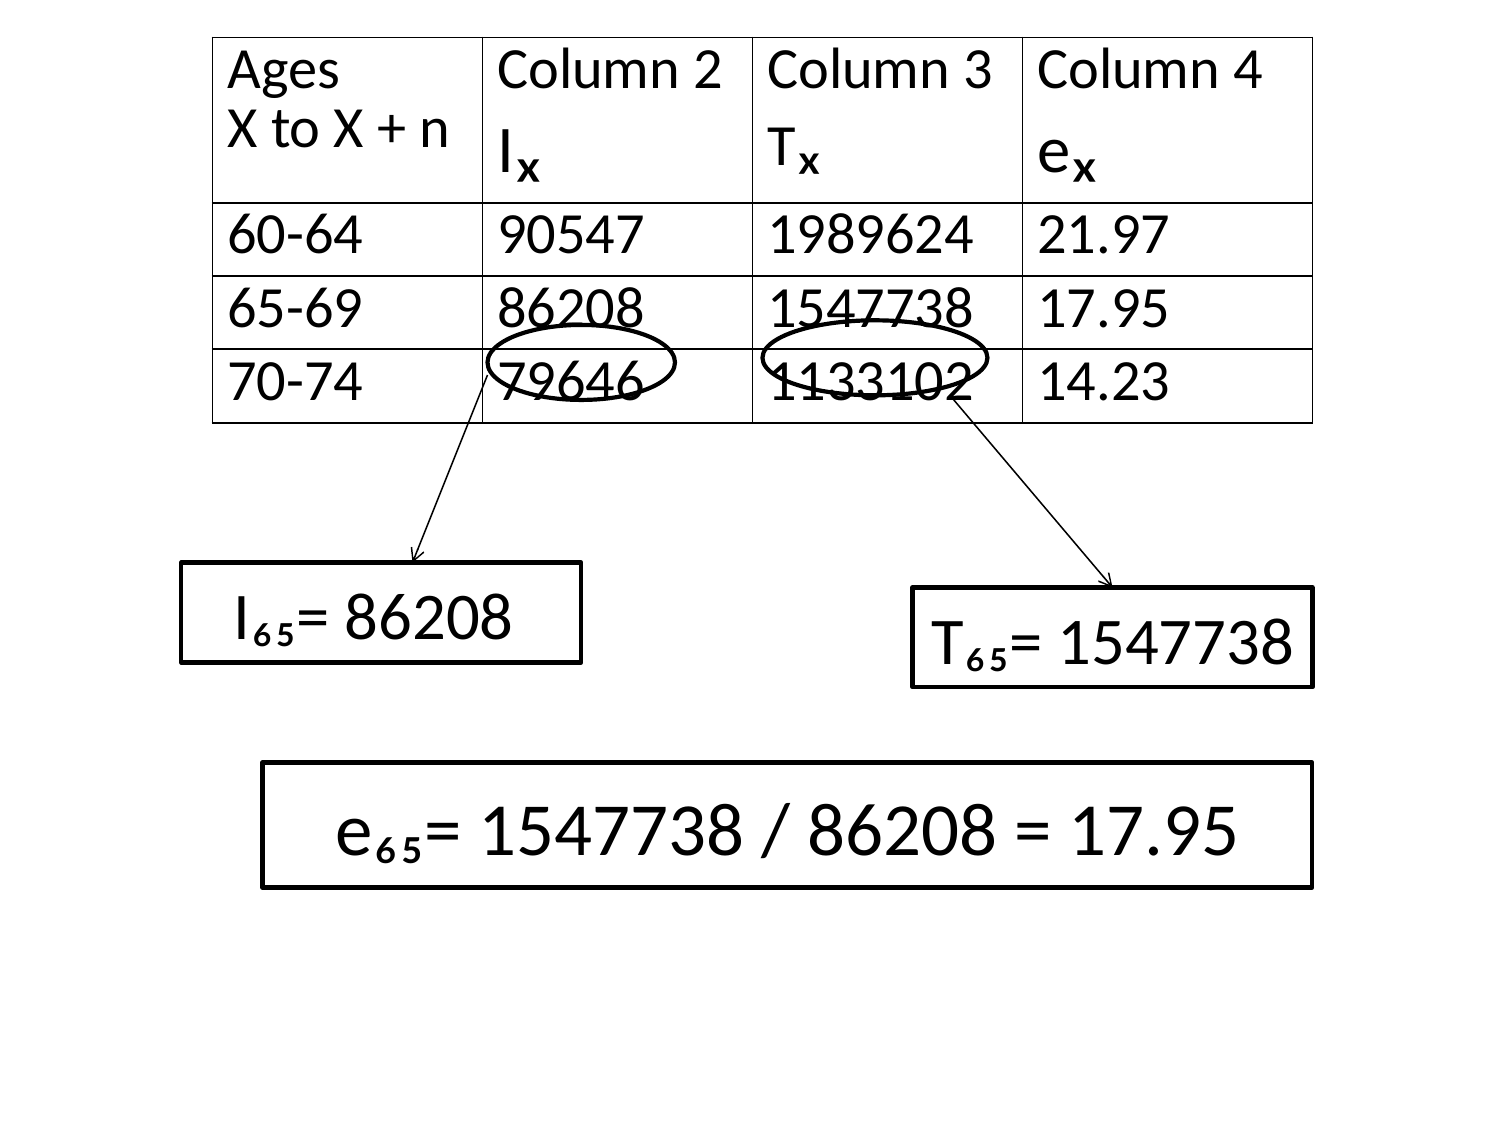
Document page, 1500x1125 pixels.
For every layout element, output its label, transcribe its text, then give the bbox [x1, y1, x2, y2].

text_box e₆₅= 1547738 / 86208 = 17.95 [260, 760, 1314, 890]
table_cell 14.23 [1023, 350, 1312, 422]
table_cell 1989624 [753, 204, 1022, 275]
text_box T₆₅= 1547738 [910, 585, 1315, 689]
table_cell 60-64 [213, 204, 482, 275]
table_cell 1133102 [753, 350, 1022, 422]
table_cell 79646 [483, 350, 752, 422]
text_box I₆₅= 86208 [179, 560, 583, 665]
table_cell 65-69 [213, 277, 482, 348]
table_cell 1547738 [753, 277, 1022, 348]
table_cell 86208 [483, 277, 752, 348]
table_header Ages X to X + n [213, 38, 482, 202]
table_cell 90547 [483, 204, 752, 275]
table_header Column 3 Tₓ [753, 38, 1022, 202]
table_header Column 4 eₓ [1023, 38, 1312, 202]
table_cell 17.95 [1023, 277, 1312, 348]
table_header Column 2 Iₓ [483, 38, 752, 202]
table_cell 70-74 [213, 350, 482, 422]
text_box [949, 395, 1113, 588]
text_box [412, 374, 488, 563]
table_cell 21.97 [1023, 204, 1312, 275]
